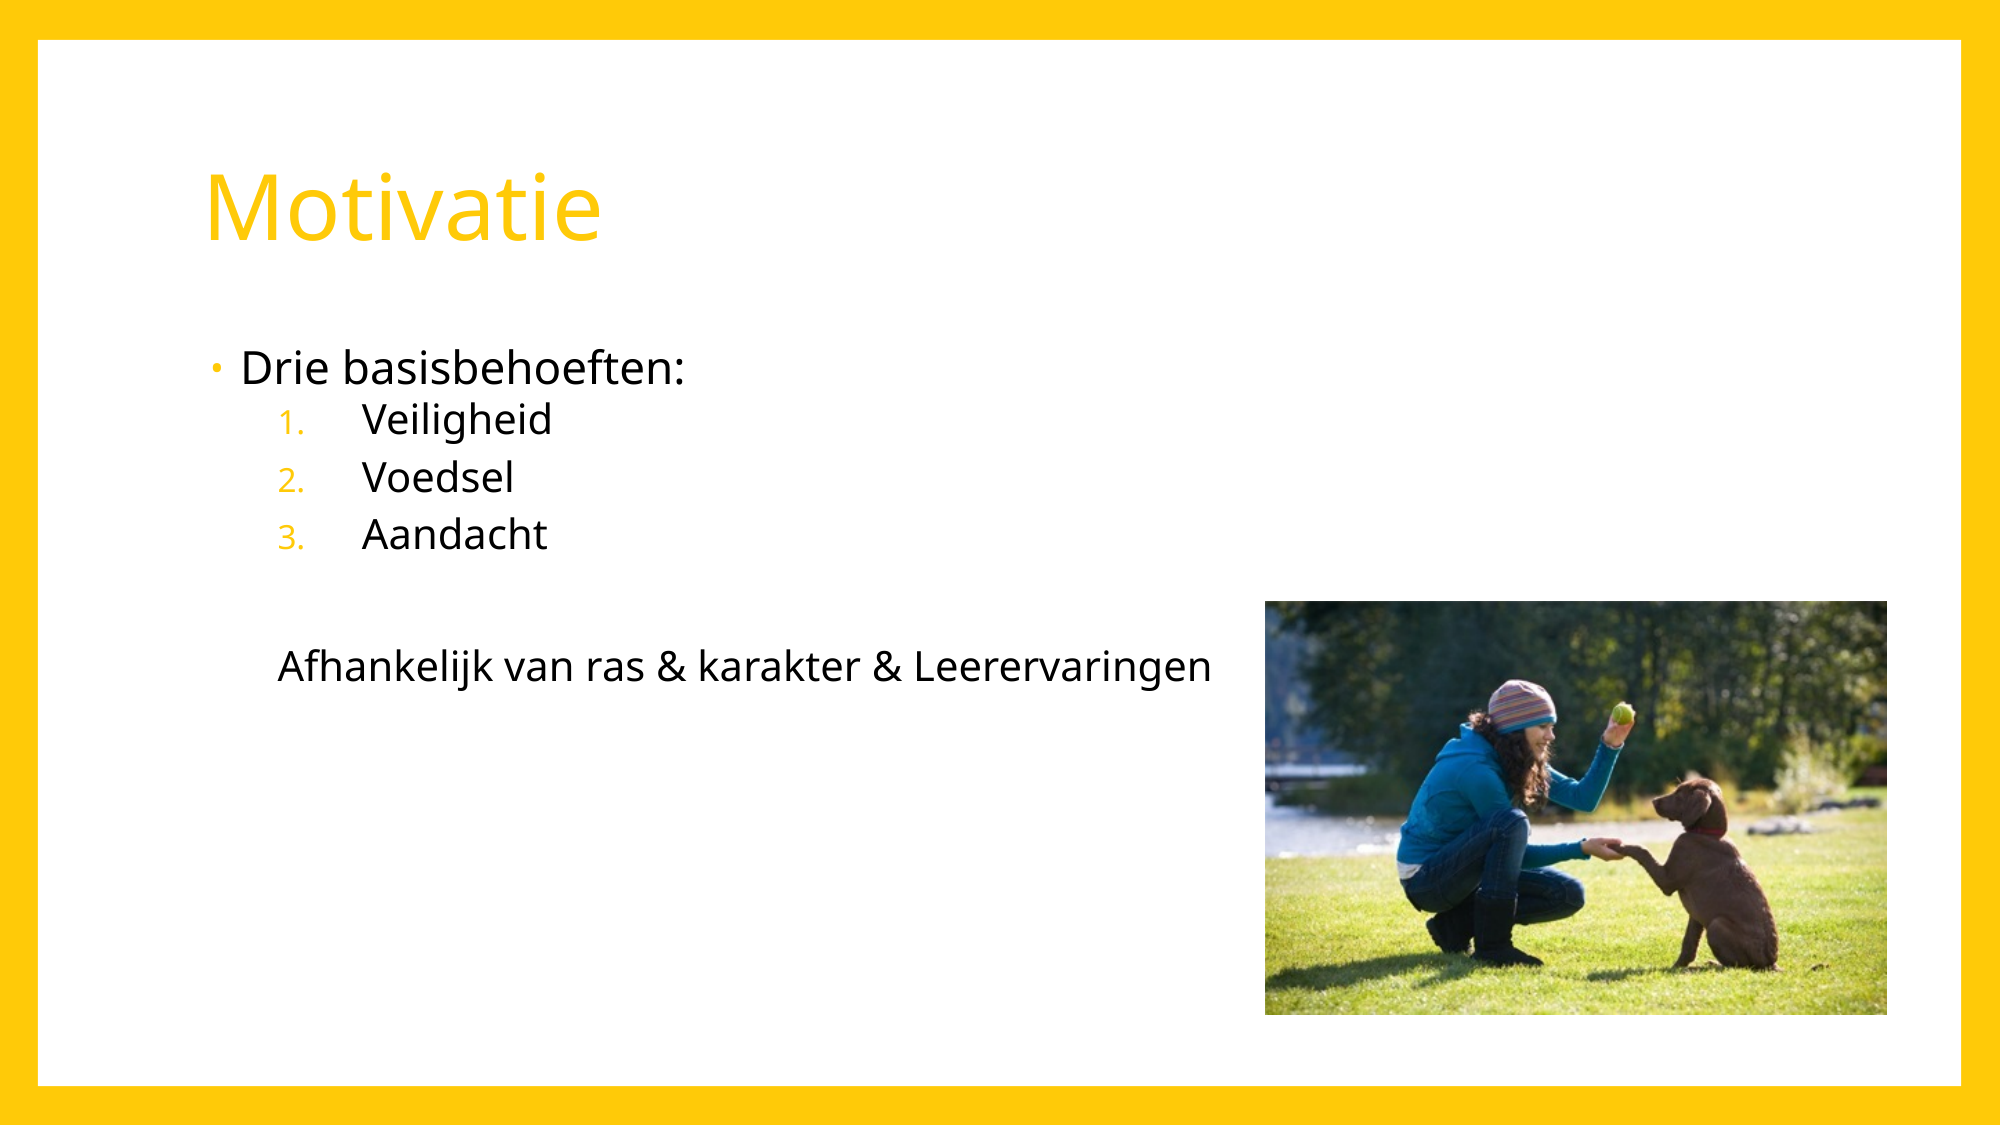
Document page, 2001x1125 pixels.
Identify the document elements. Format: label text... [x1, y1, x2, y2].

picture [1265, 600, 1887, 1016]
list Drie basisbehoeften: Veiligheid Voedsel Aandacht Afhankelijk van ras & karakter & Leerervaringen [187, 337, 1808, 1000]
title Motivatie [187, 99, 1808, 323]
